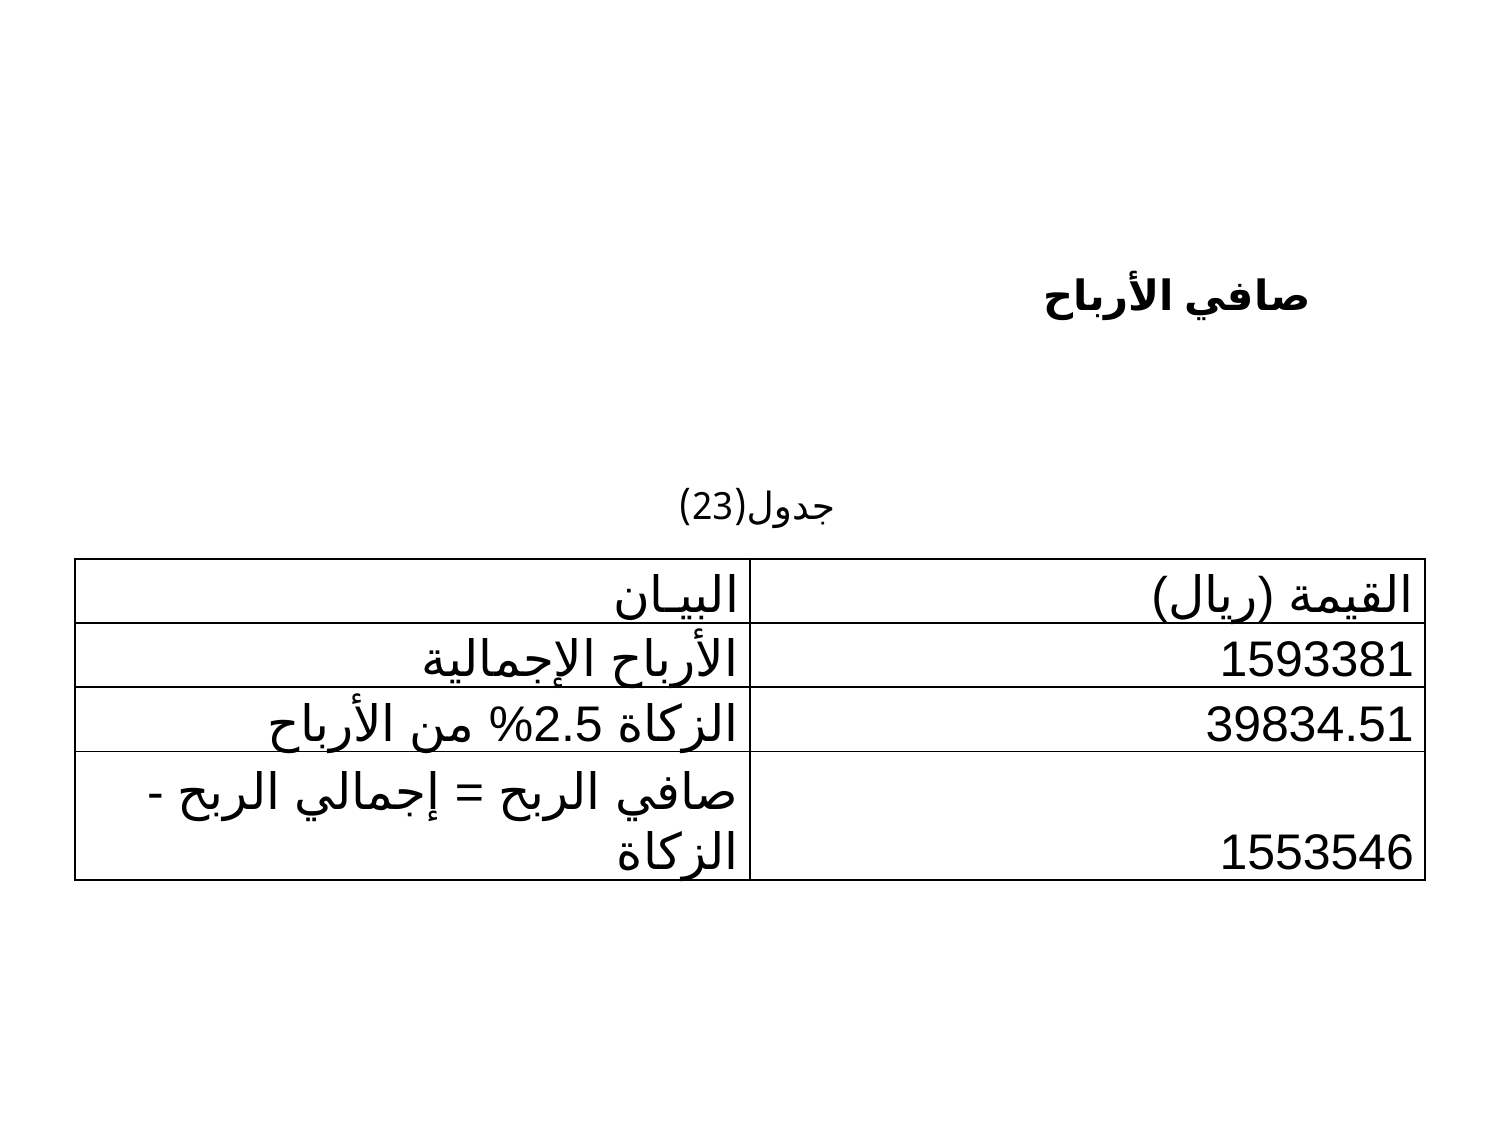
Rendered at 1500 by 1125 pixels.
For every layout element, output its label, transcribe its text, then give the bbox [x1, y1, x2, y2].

table_cell 1553546 [751, 752, 1424, 879]
table_header البيـان [76, 560, 749, 622]
table_cell صافي الربح = إجمالي الربح - الزكاة [76, 752, 749, 879]
table_header القيمة (ريال) [751, 560, 1424, 622]
text_box جدول(23) [664, 474, 850, 535]
table_cell الأرباح الإجمالية [76, 624, 749, 686]
table_cell 39834.51 [751, 688, 1424, 751]
table_cell 1593381 [751, 624, 1424, 686]
text_box صافي الأرباح [574, 187, 1325, 396]
table_cell الزكاة 2.5% من الأرباح [76, 688, 749, 751]
